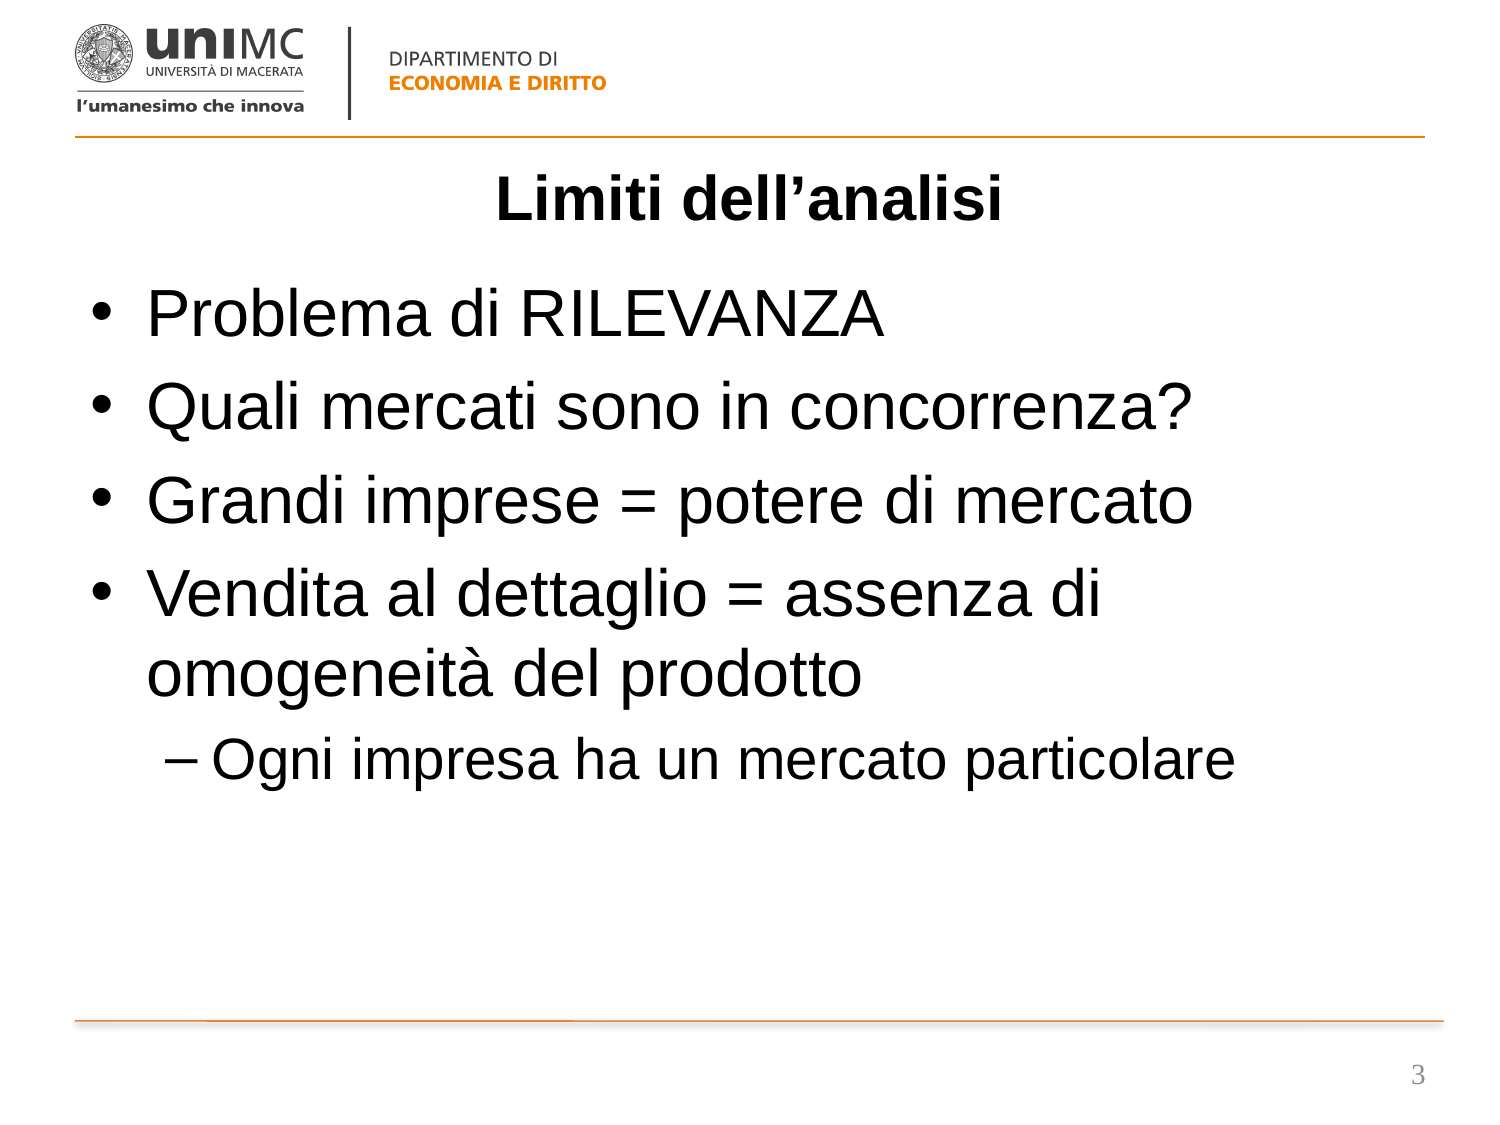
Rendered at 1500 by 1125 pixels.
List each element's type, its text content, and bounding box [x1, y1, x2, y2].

picture [75, 24, 1425, 138]
slide_number 3 [1091, 1042, 1442, 1103]
list Problema di RILEVANZA Quali mercati sono in concorrenza? Grandi imprese = potere di mercato Vendita al dettaglio = assenza di omogeneità del prodotto Ogni impresa ha un mercato particolare [75, 262, 1425, 1005]
title Limiti dell’analisi [75, 149, 1425, 241]
